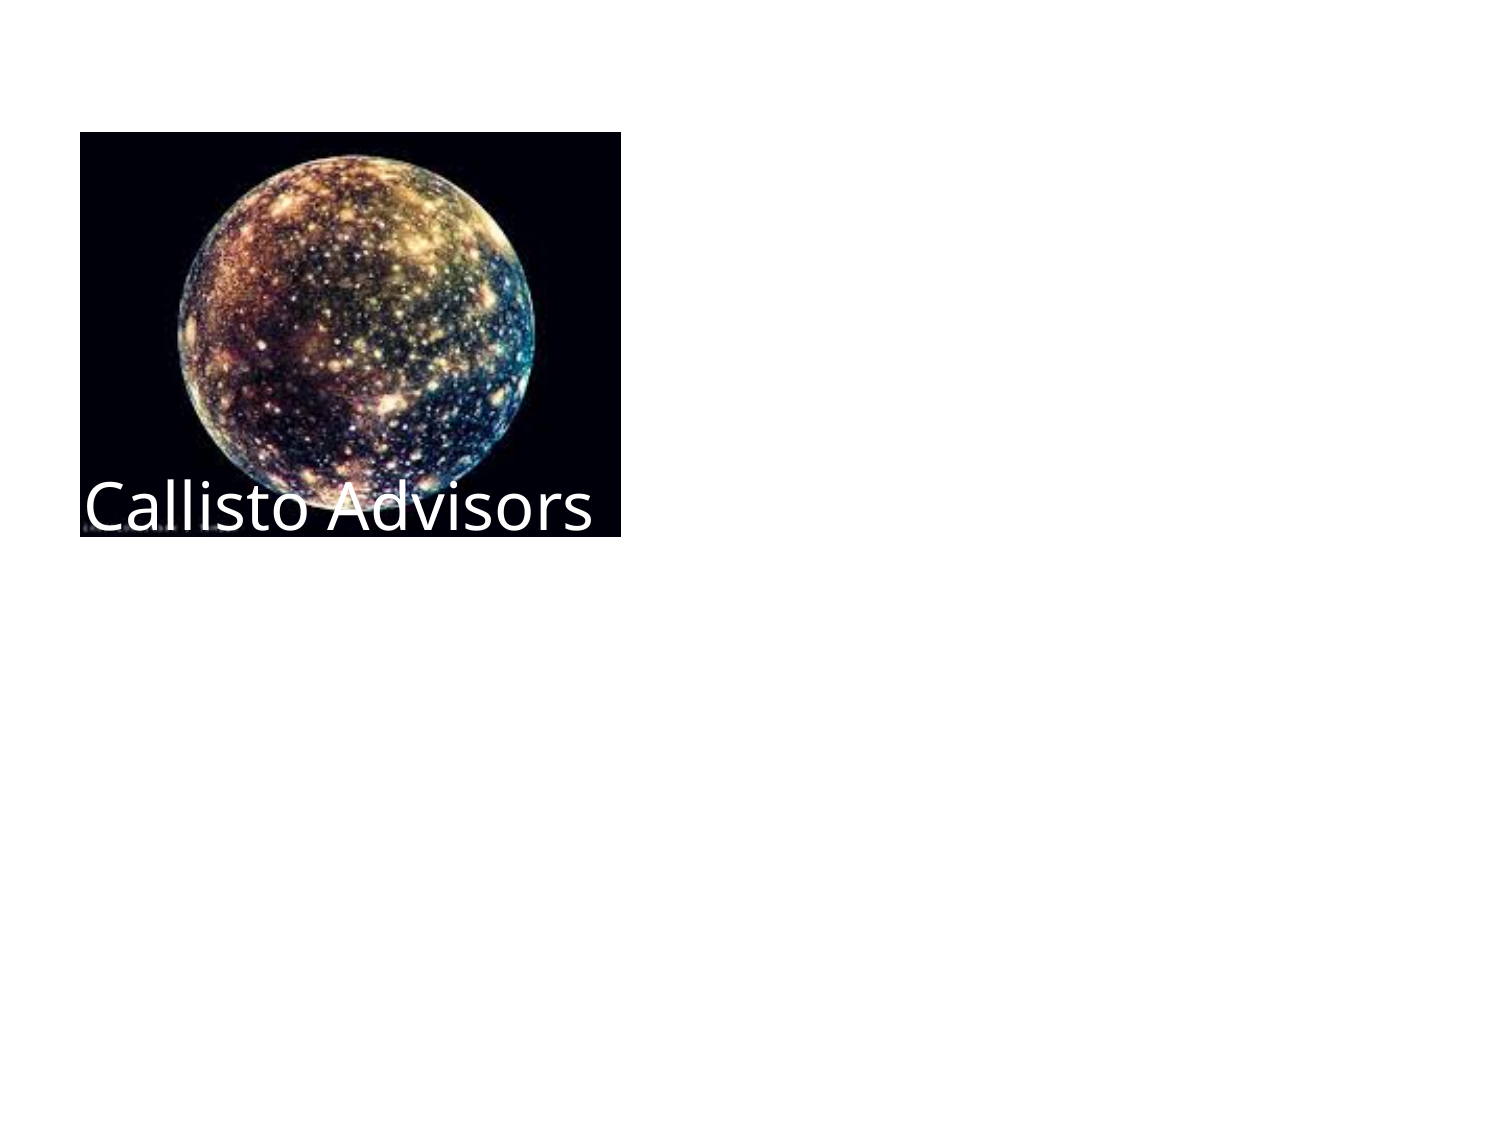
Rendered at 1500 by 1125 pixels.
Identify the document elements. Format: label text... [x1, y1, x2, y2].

title Callisto Advisors [7, 382, 672, 624]
picture [80, 132, 621, 538]
